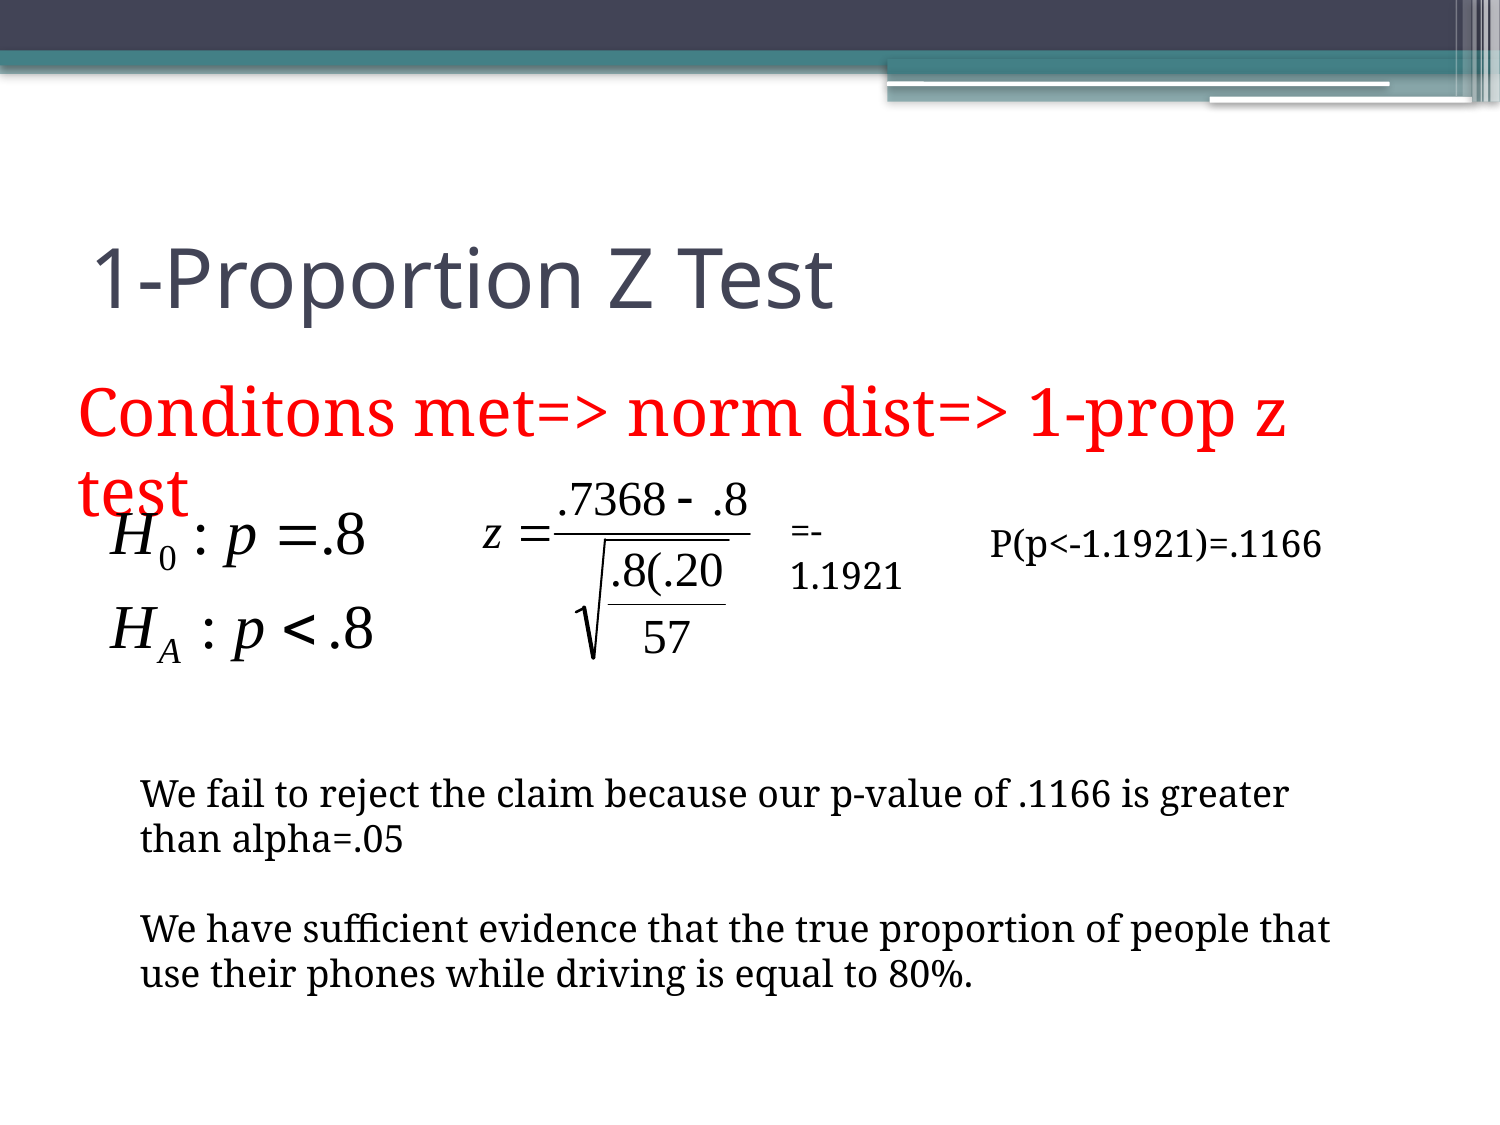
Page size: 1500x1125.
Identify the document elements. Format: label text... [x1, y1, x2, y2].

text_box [474, 474, 757, 663]
text_box P(p<-1.1921)=.1166 [974, 512, 1413, 573]
text_box =-1.1921 [774, 499, 950, 605]
text_box We fail to reject the claim because our p-value of .1166 is greater than alpha=.05 We have sufficient evidence that the true proportion of people that use their phones while driving is equal to 80%. [125, 762, 1363, 1003]
title 1-Proportion Z Test [75, 187, 1425, 362]
text_box Conditons met=> norm dist=> 1-prop z test [62, 362, 1425, 538]
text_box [99, 499, 382, 673]
